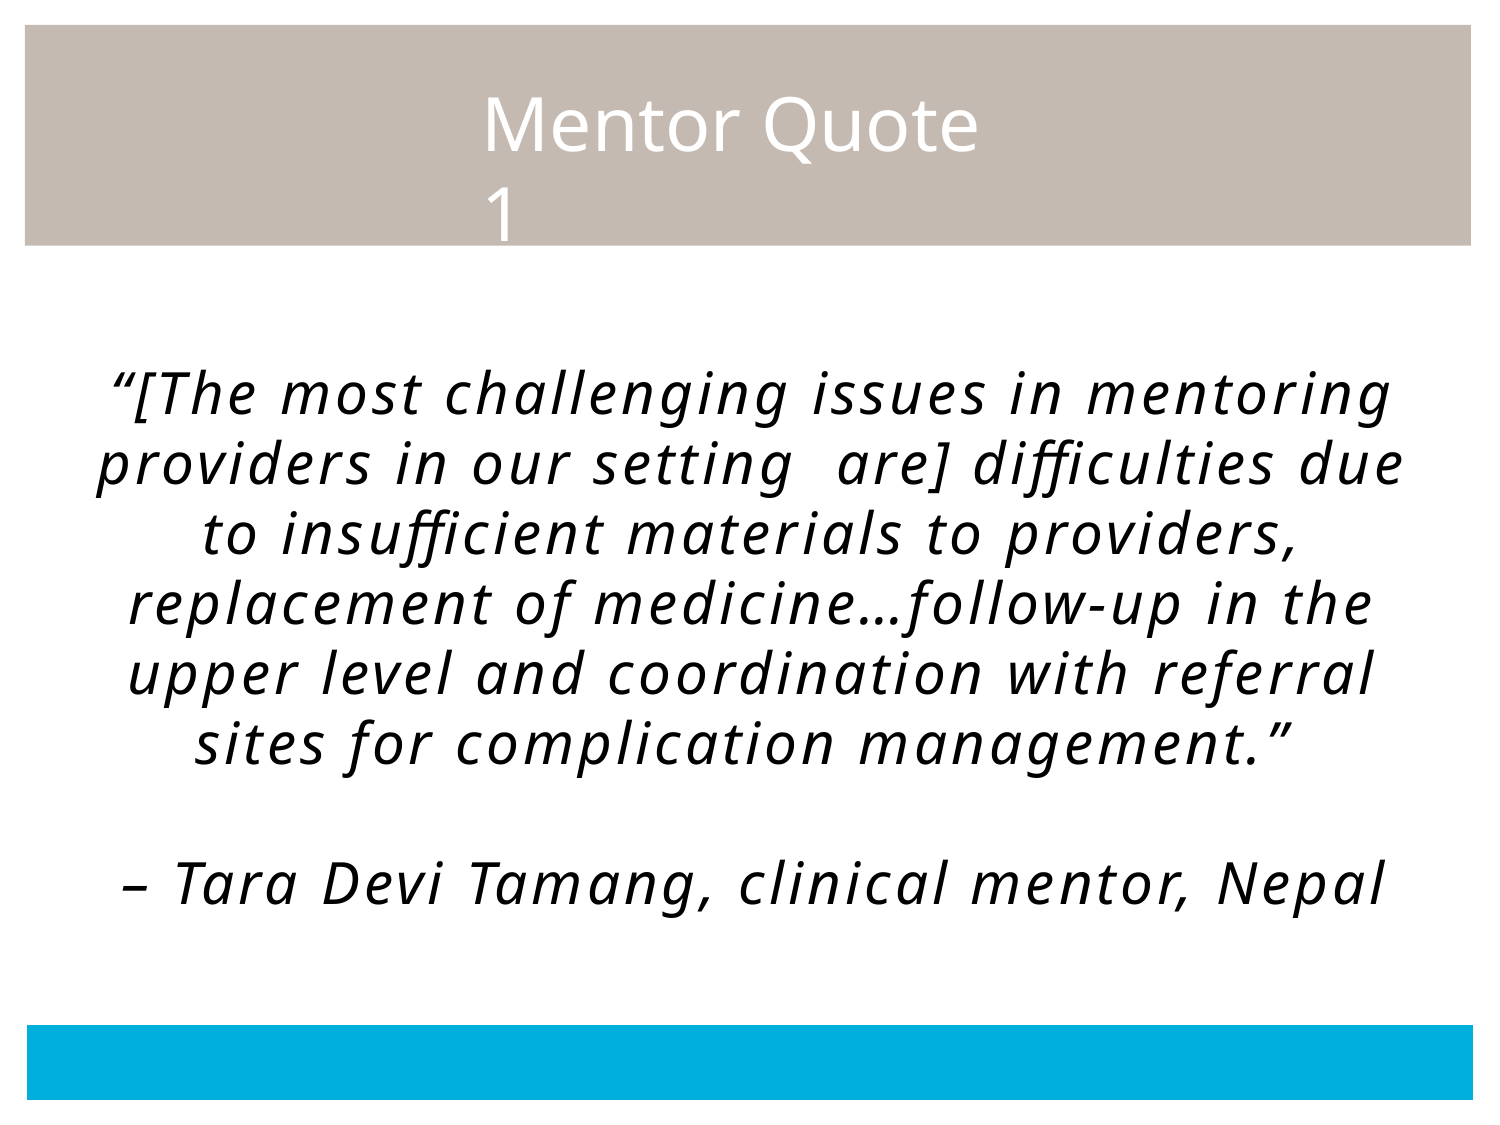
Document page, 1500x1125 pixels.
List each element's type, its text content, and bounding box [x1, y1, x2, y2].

text_box Mentor Quote 1 [467, 68, 1041, 264]
title “[The most challenging issues in mentoring providers in our setting are] difficulties due to insufficient materials to providers, replacement of medicine…follow-up in the upper level and coordination with referral sites for complication management.” – Tara Devi Tamang, clinical mentor, Nepal [50, 249, 1457, 1023]
